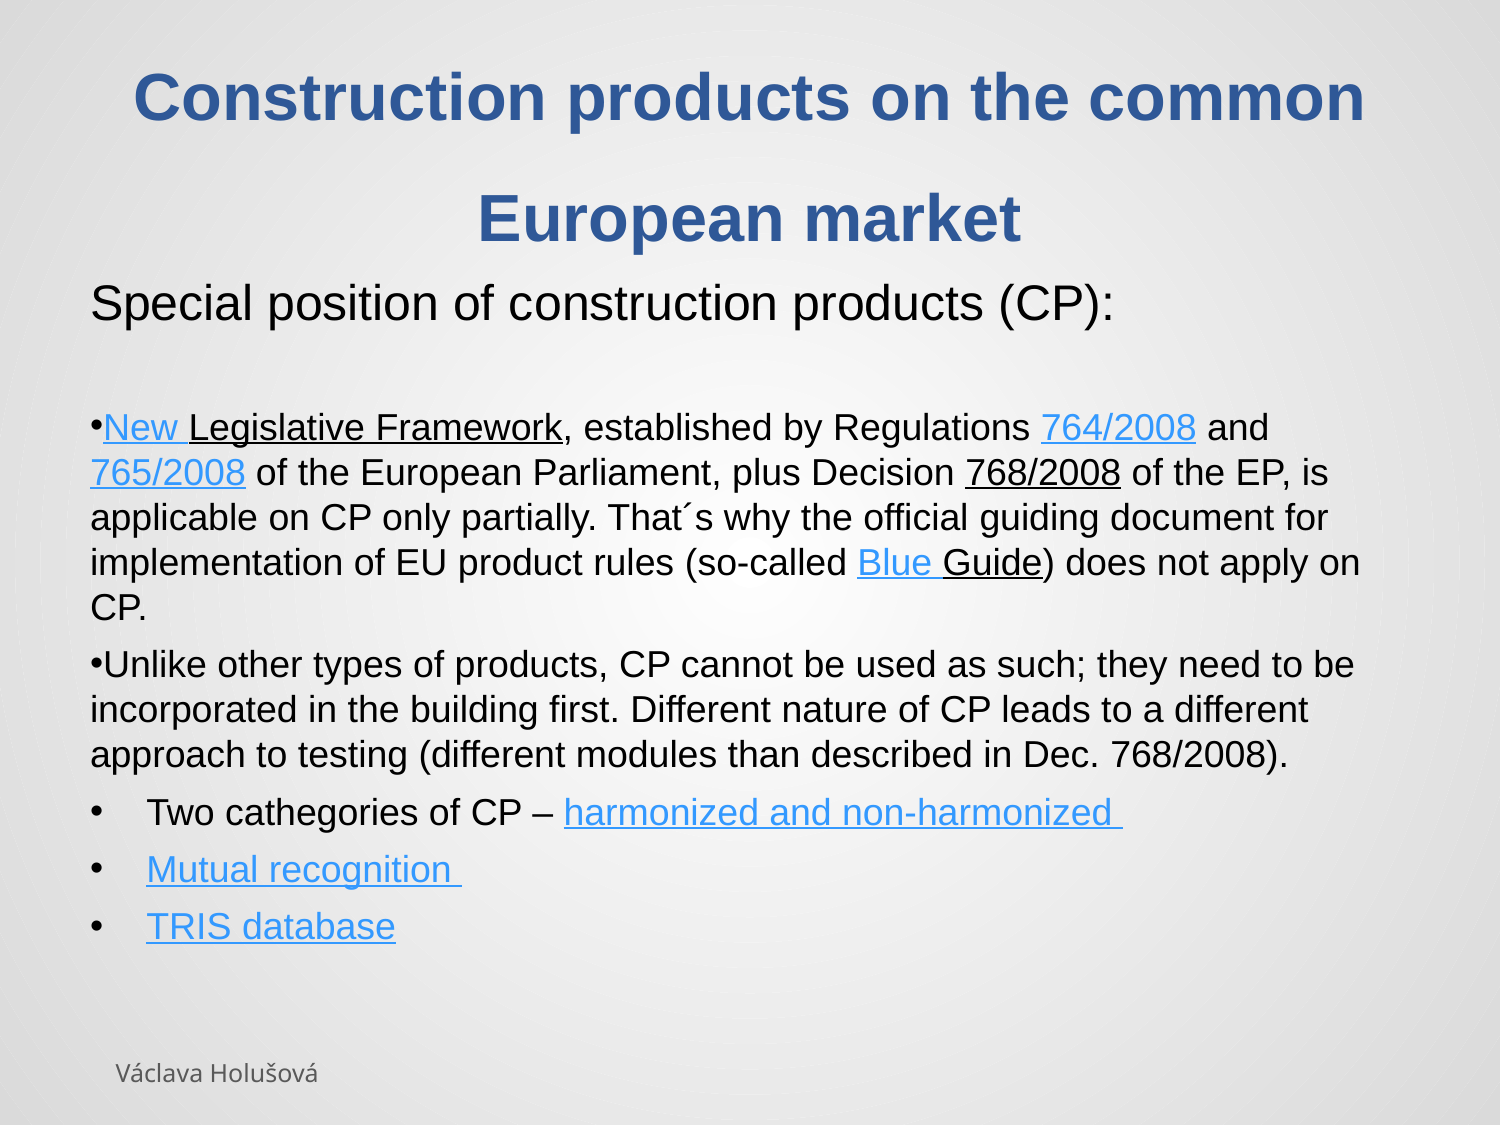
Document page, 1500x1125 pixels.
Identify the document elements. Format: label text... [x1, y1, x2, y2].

list Special position of construction products (CP): New Legislative Framework, established by Regulations 764/2008 and 765/2008 of the European Parliament, plus Decision 768/2008 of the EP, is applicable on CP only partially. That´s why the official guiding document for implementation of EU product rules (so-called Blue Guide) does not apply on CP. Unlike other types of products, CP cannot be used as such; they need to be incorporated in the building first. Different nature of CP leads to a different approach to testing (different modules than described in Dec. 768/2008). Two cathegories of CP – harmonized and non-harmonized Mutual recognition TRIS database [75, 262, 1425, 1005]
footer Václava Holušová [108, 1042, 576, 1103]
title Construction products on the common European market [75, 0, 1425, 262]
